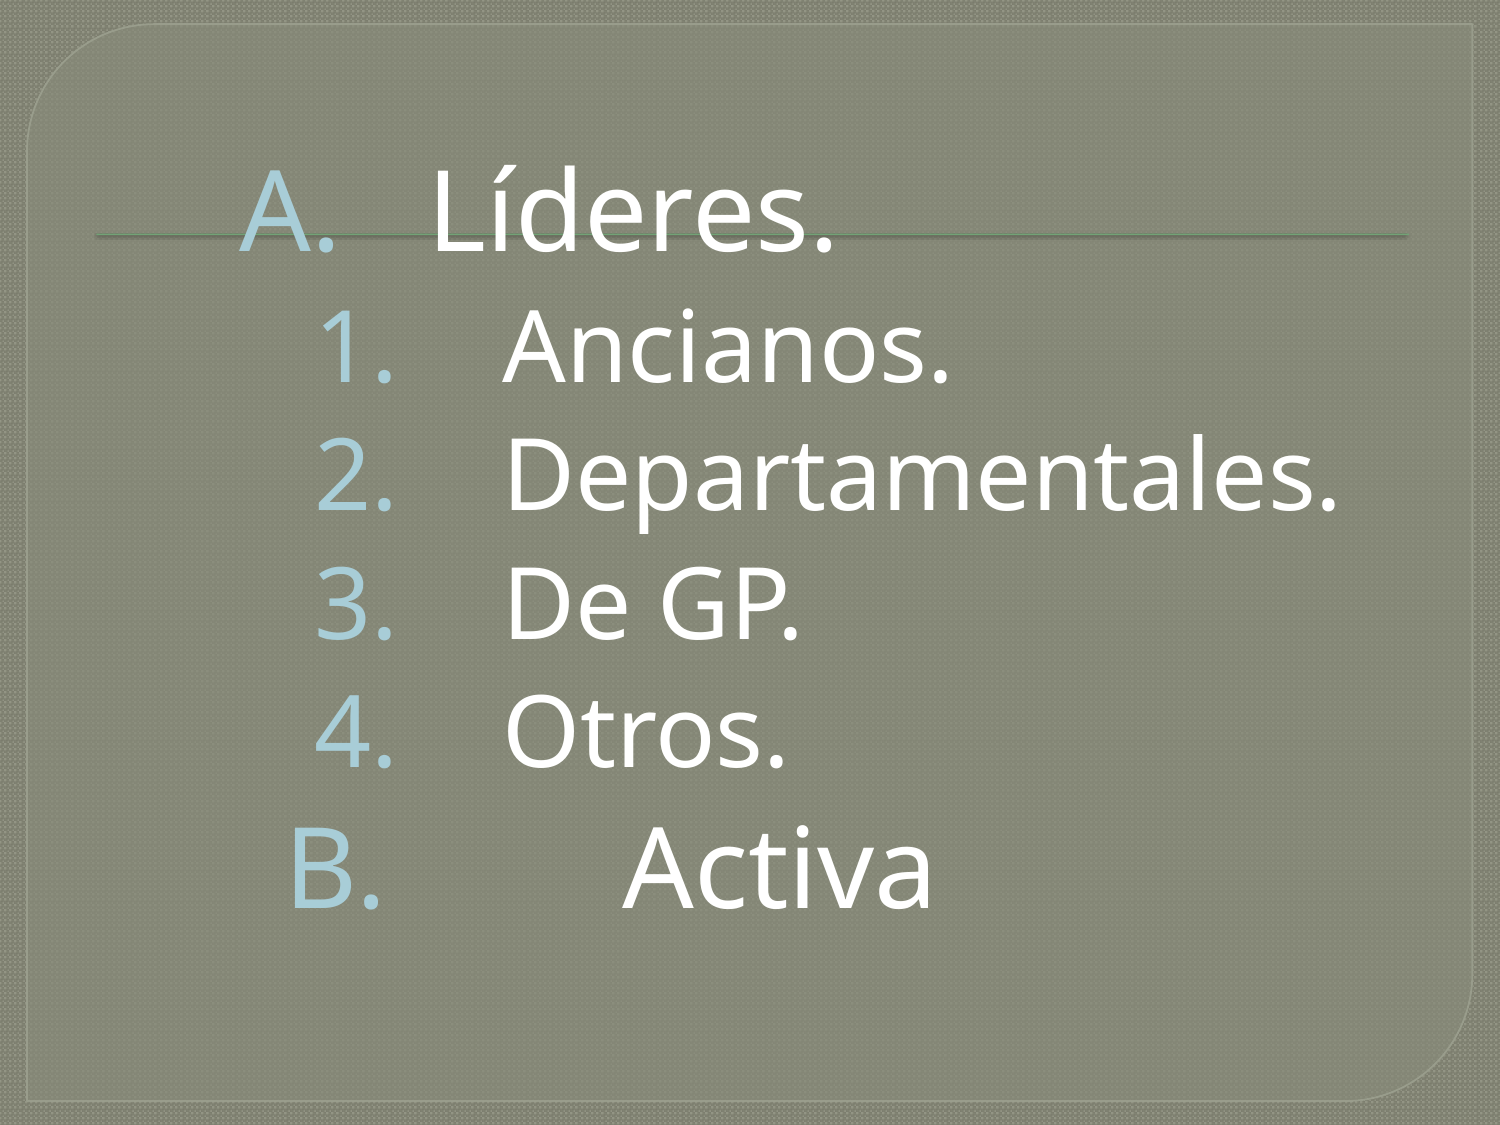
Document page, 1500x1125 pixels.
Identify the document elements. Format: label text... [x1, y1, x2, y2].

list Líderes. Ancianos. Departamentales. De GP. Otros. Activa [75, 131, 1425, 1059]
